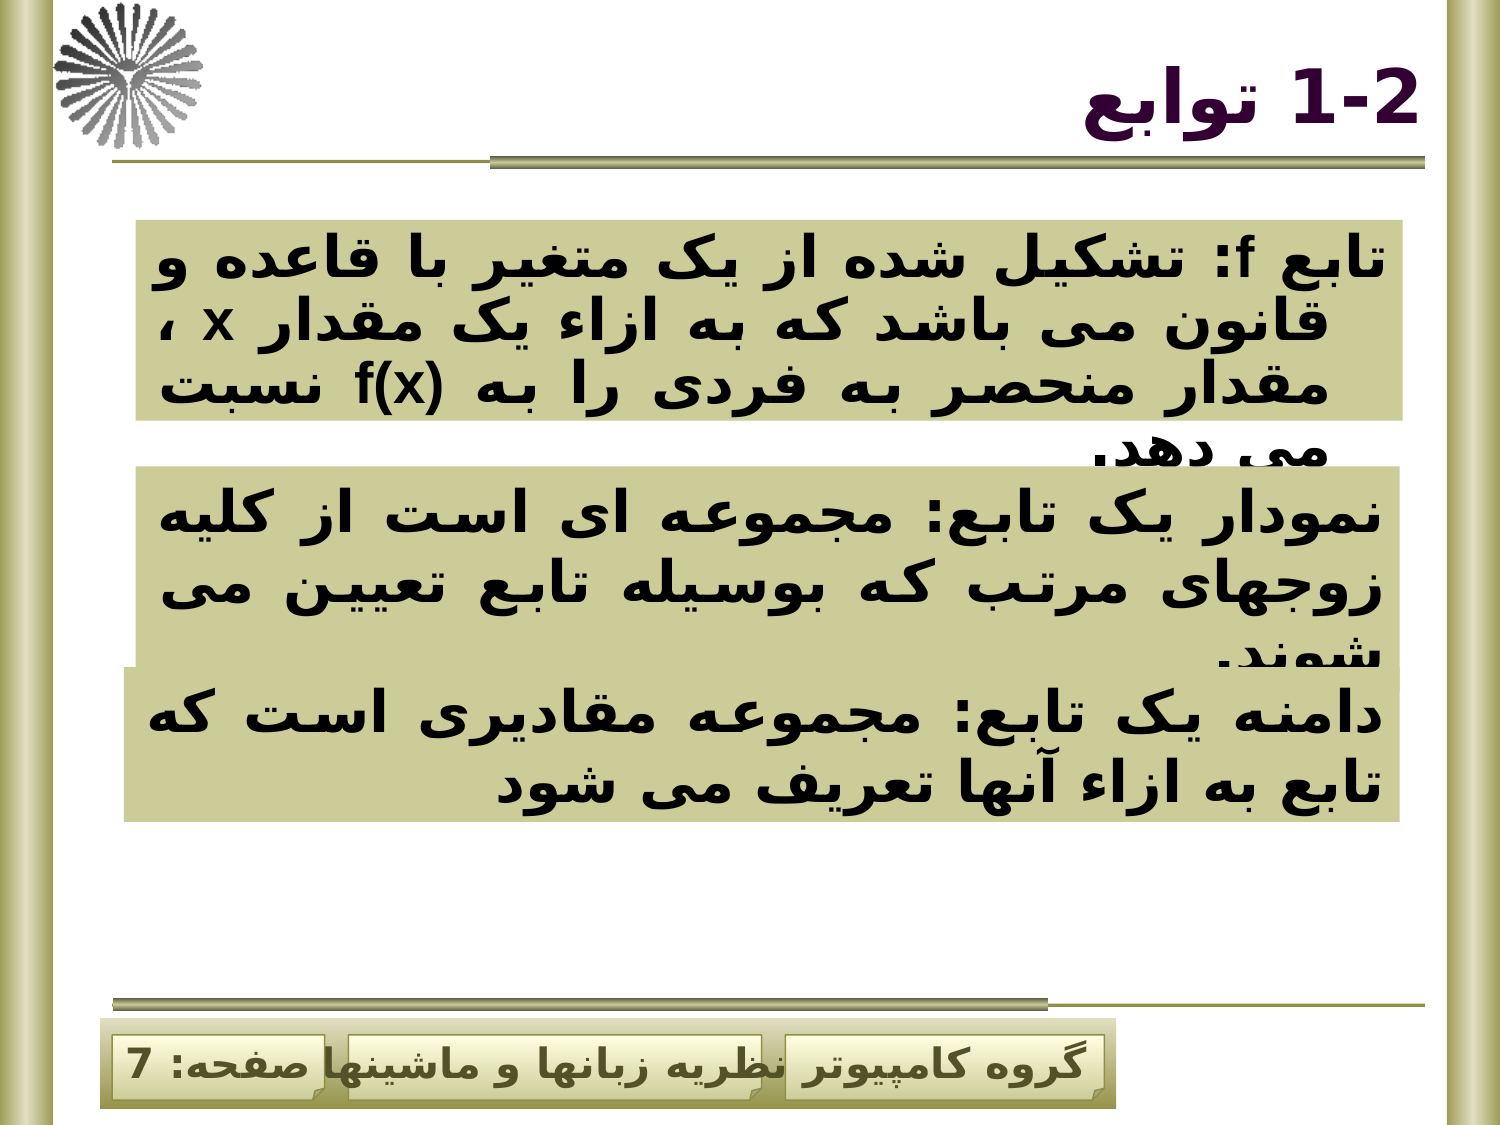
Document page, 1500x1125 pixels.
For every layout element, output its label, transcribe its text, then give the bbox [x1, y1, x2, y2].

text_box 1-2 توابع [88, 0, 1439, 188]
text_box دامنه یک تابع: مجموعه مقادیری است که تابع به ازاء آنها تعریف می شود [123, 667, 1400, 822]
text_box تابع f: تشکیل شده از یک متغیر با قاعده و قانون می باشد که به ازاء یک مقدار x ، مقدار منحصر به فردی را به f(x) نسبت می دهد. [135, 219, 1403, 421]
text_box نمودار یک تابع: مجموعه ای است از کلیه زوجهای مرتب که بوسیله تابع تعیین می شوند. [135, 466, 1400, 667]
